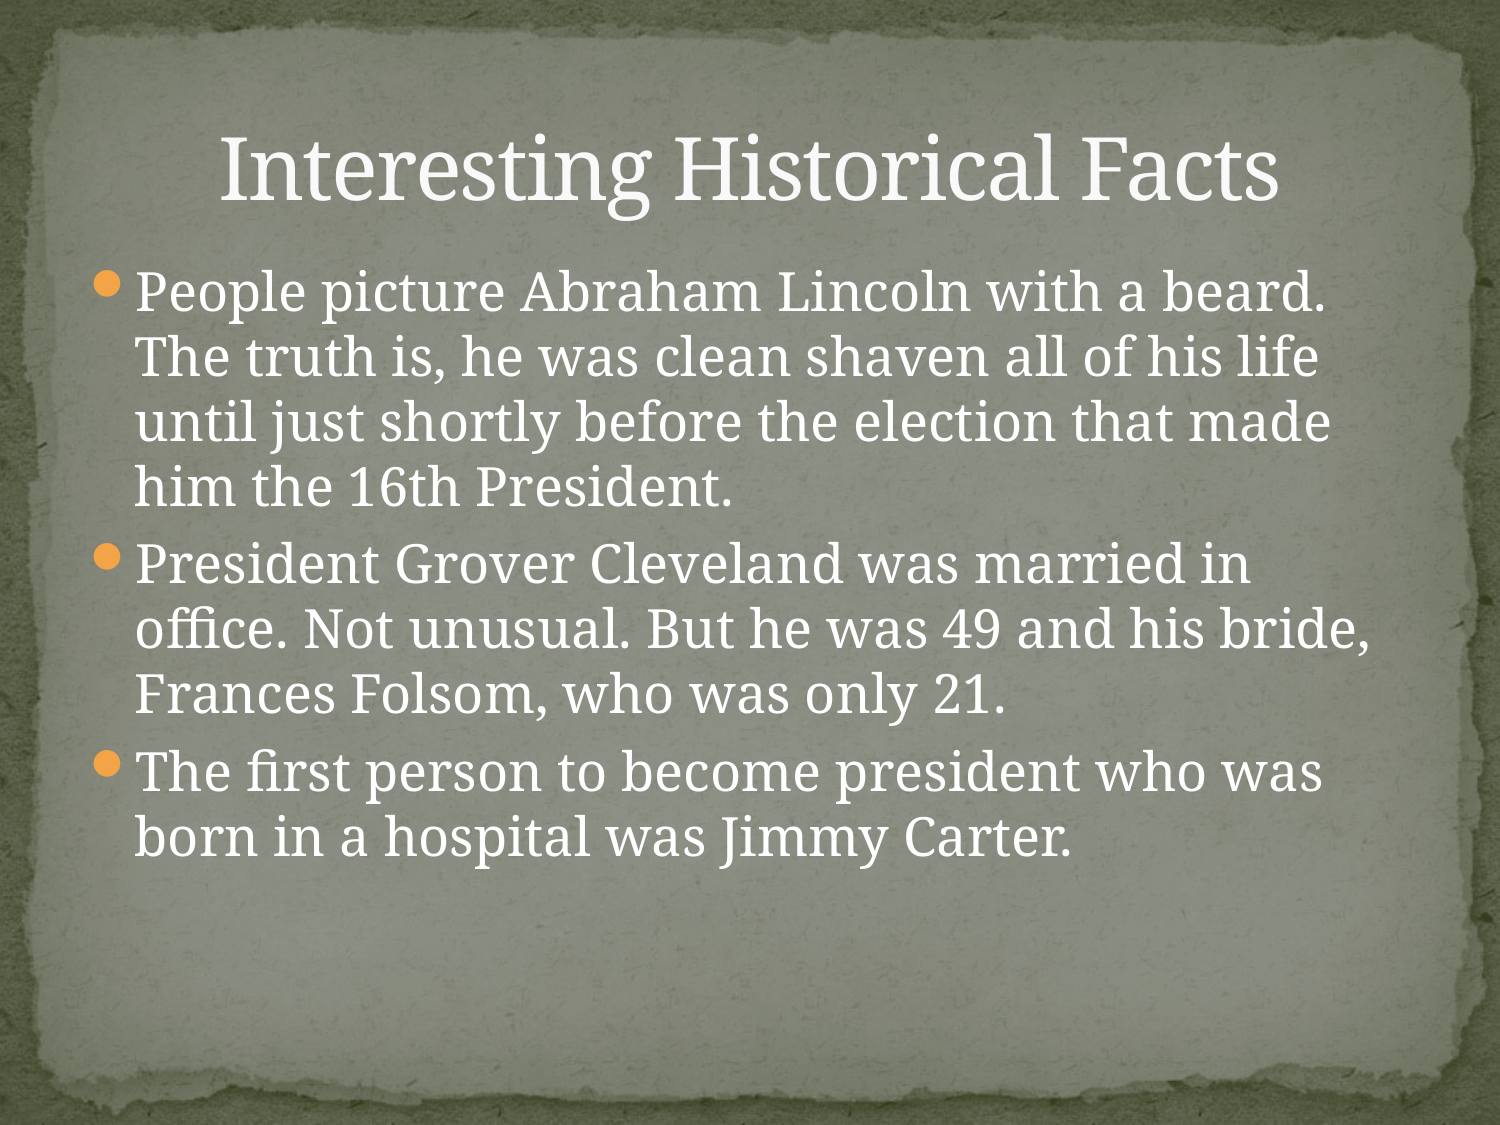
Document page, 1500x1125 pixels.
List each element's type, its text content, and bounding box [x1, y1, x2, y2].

title Interesting Historical Facts [74, 24, 1425, 225]
list People picture Abraham Lincoln with a beard. The truth is, he was clean shaven all of his life until just shortly before the election that made him the 16th President. President Grover Cleveland was married in office. Not unusual. But he was 49 and his bride, Frances Folsom, who was only 21. The first person to become president who was born in a hospital was Jimmy Carter. [75, 249, 1425, 1000]
